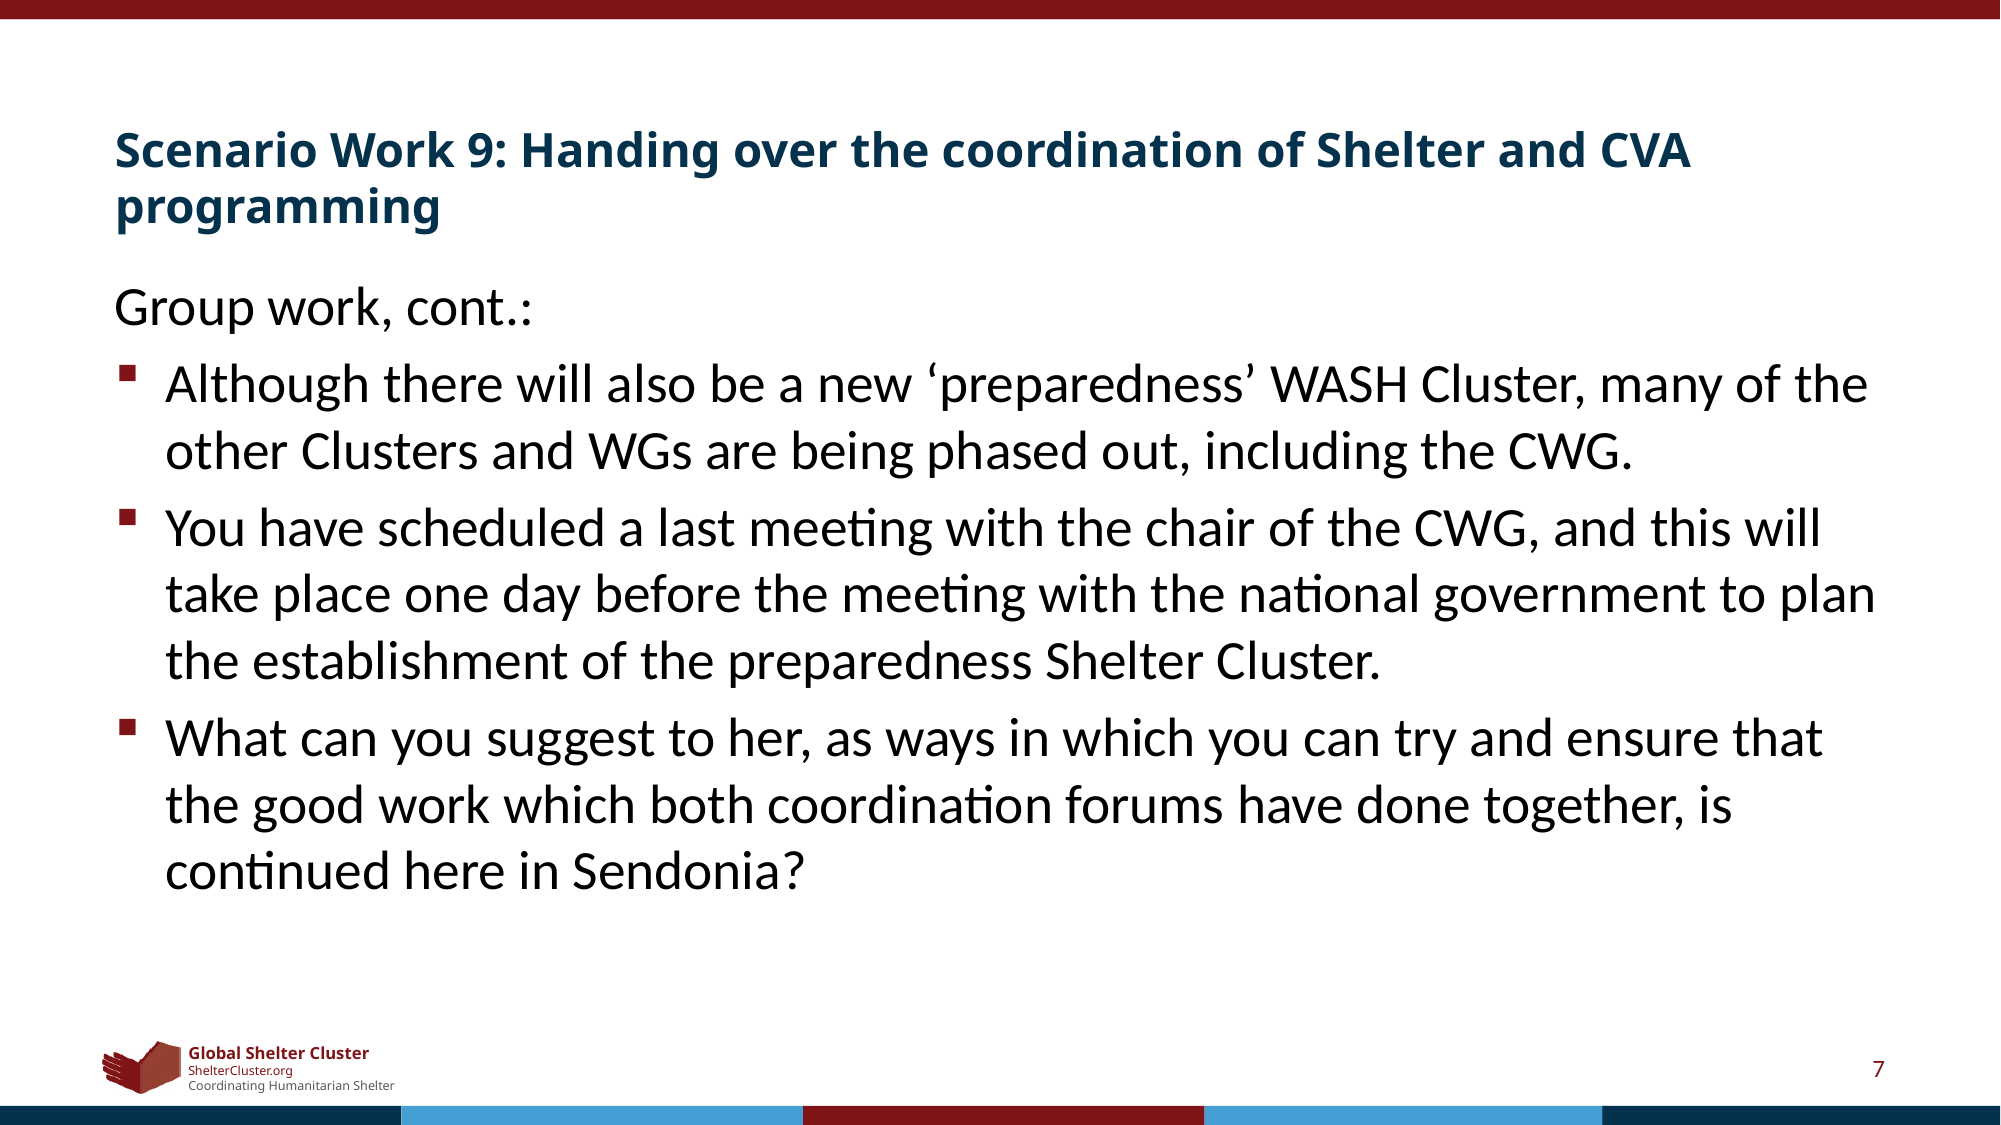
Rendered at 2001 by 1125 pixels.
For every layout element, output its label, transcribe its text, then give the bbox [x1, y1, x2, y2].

picture [102, 1041, 181, 1094]
slide_number 7 [1433, 1037, 1900, 1098]
title Scenario Work 9: Handing over the coordination of Shelter and CVA programming [99, 111, 1863, 262]
list Group work, cont.: Although there will also be a new ‘preparedness’ WASH Cluster, many of the other Clusters and WGs are being phased out, including the CWG. You have scheduled a last meeting with the chair of the CWG, and this will take place one day before the meeting with the national government to plan the establishment of the preparedness Shelter Cluster. What can you suggest to her, as ways in which you can try and ensure that the good work which both coordination forums have done together, is continued here in Sendonia? [99, 262, 1900, 1005]
